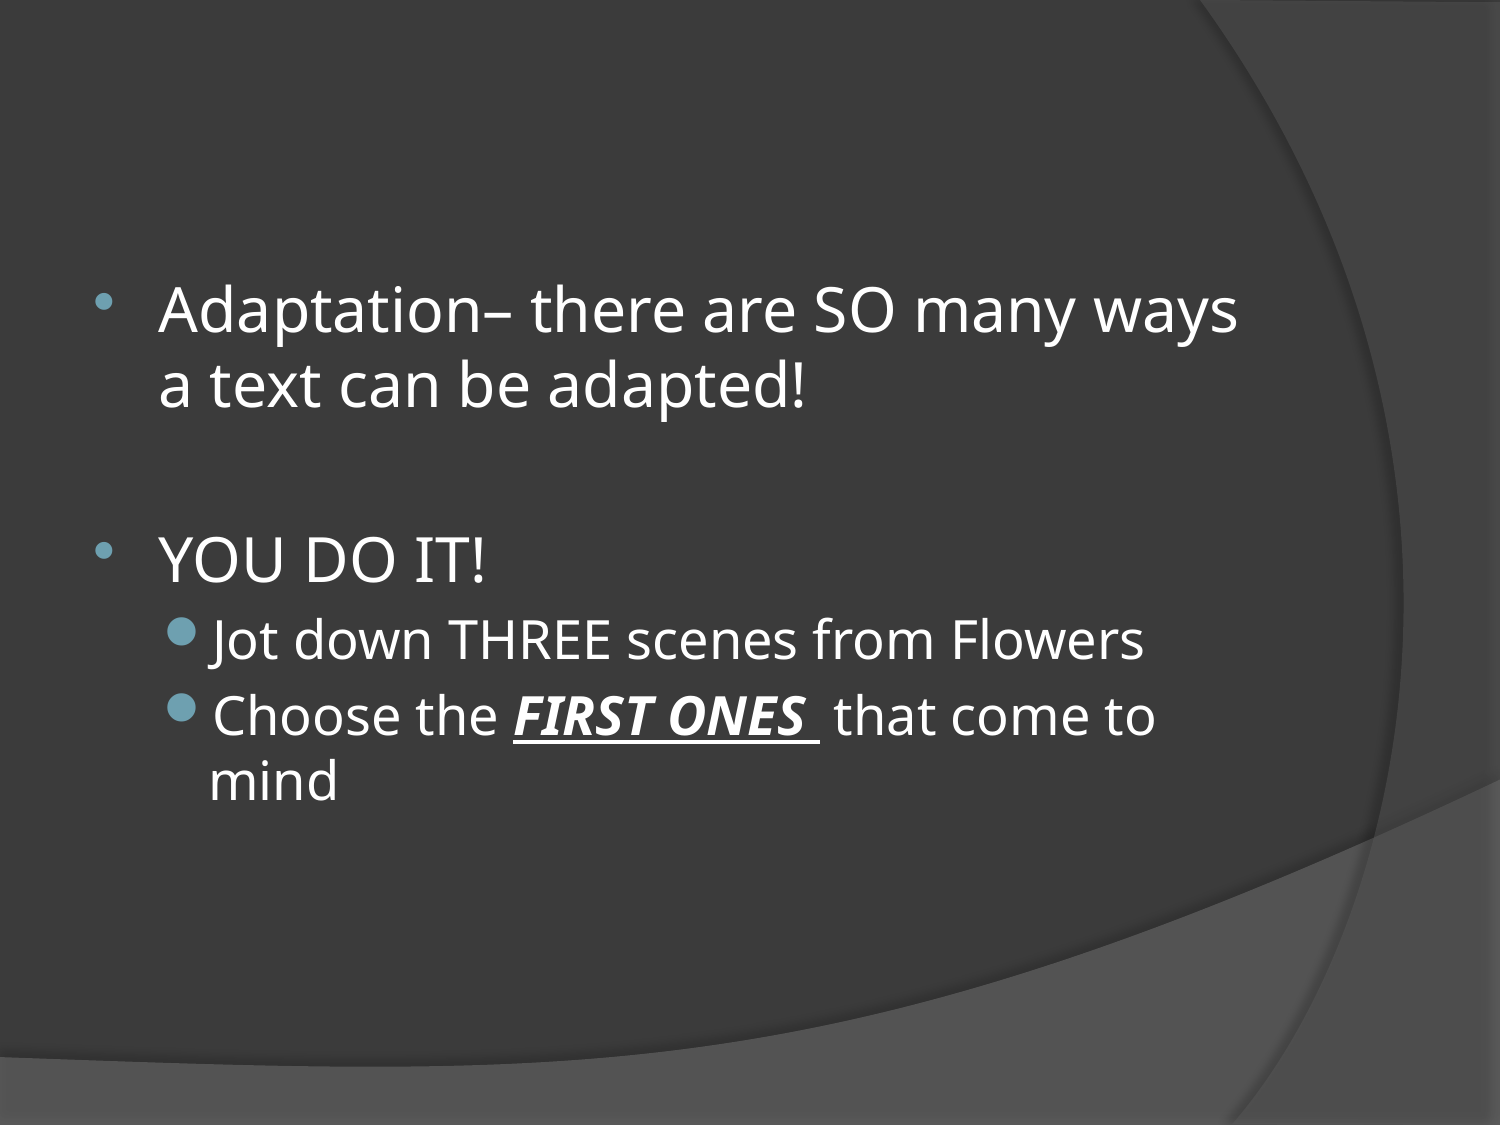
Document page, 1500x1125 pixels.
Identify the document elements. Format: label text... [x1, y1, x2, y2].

list Adaptation– there are SO many ways a text can be adapted! YOU DO IT! Jot down THREE scenes from Flowers Choose the FIRST ONES that come to mind [75, 262, 1300, 1005]
